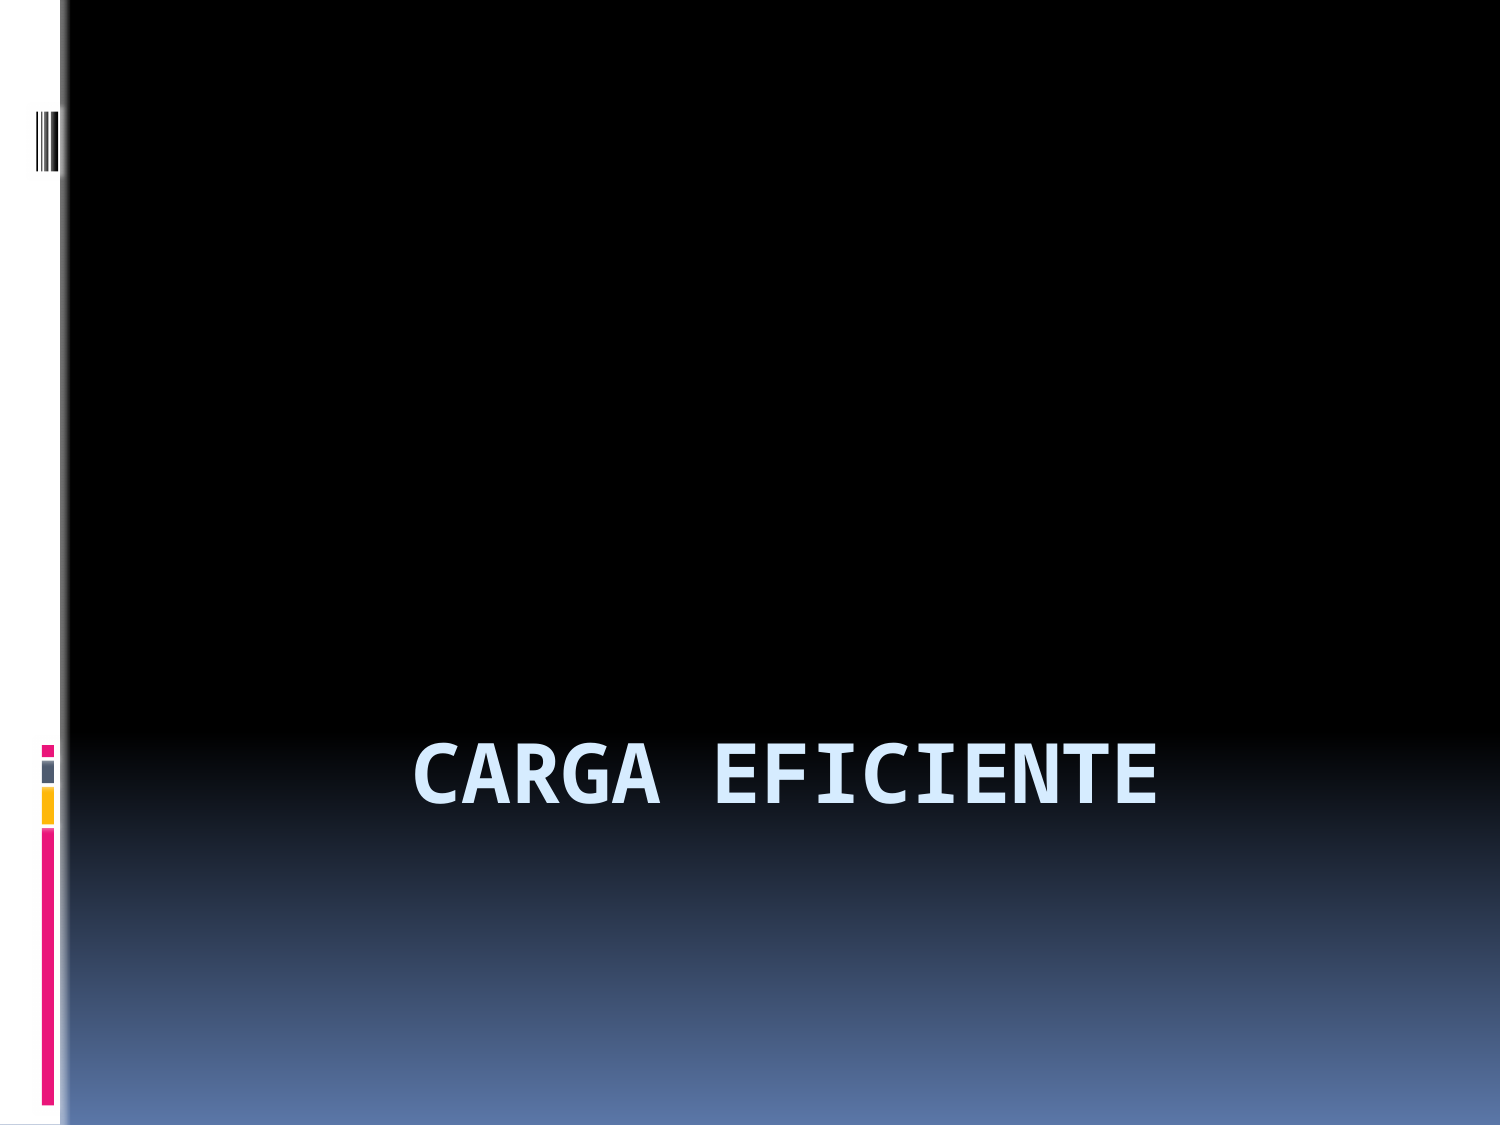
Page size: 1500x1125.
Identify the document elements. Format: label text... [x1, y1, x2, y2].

title carga eficiente [150, 712, 1425, 1037]
